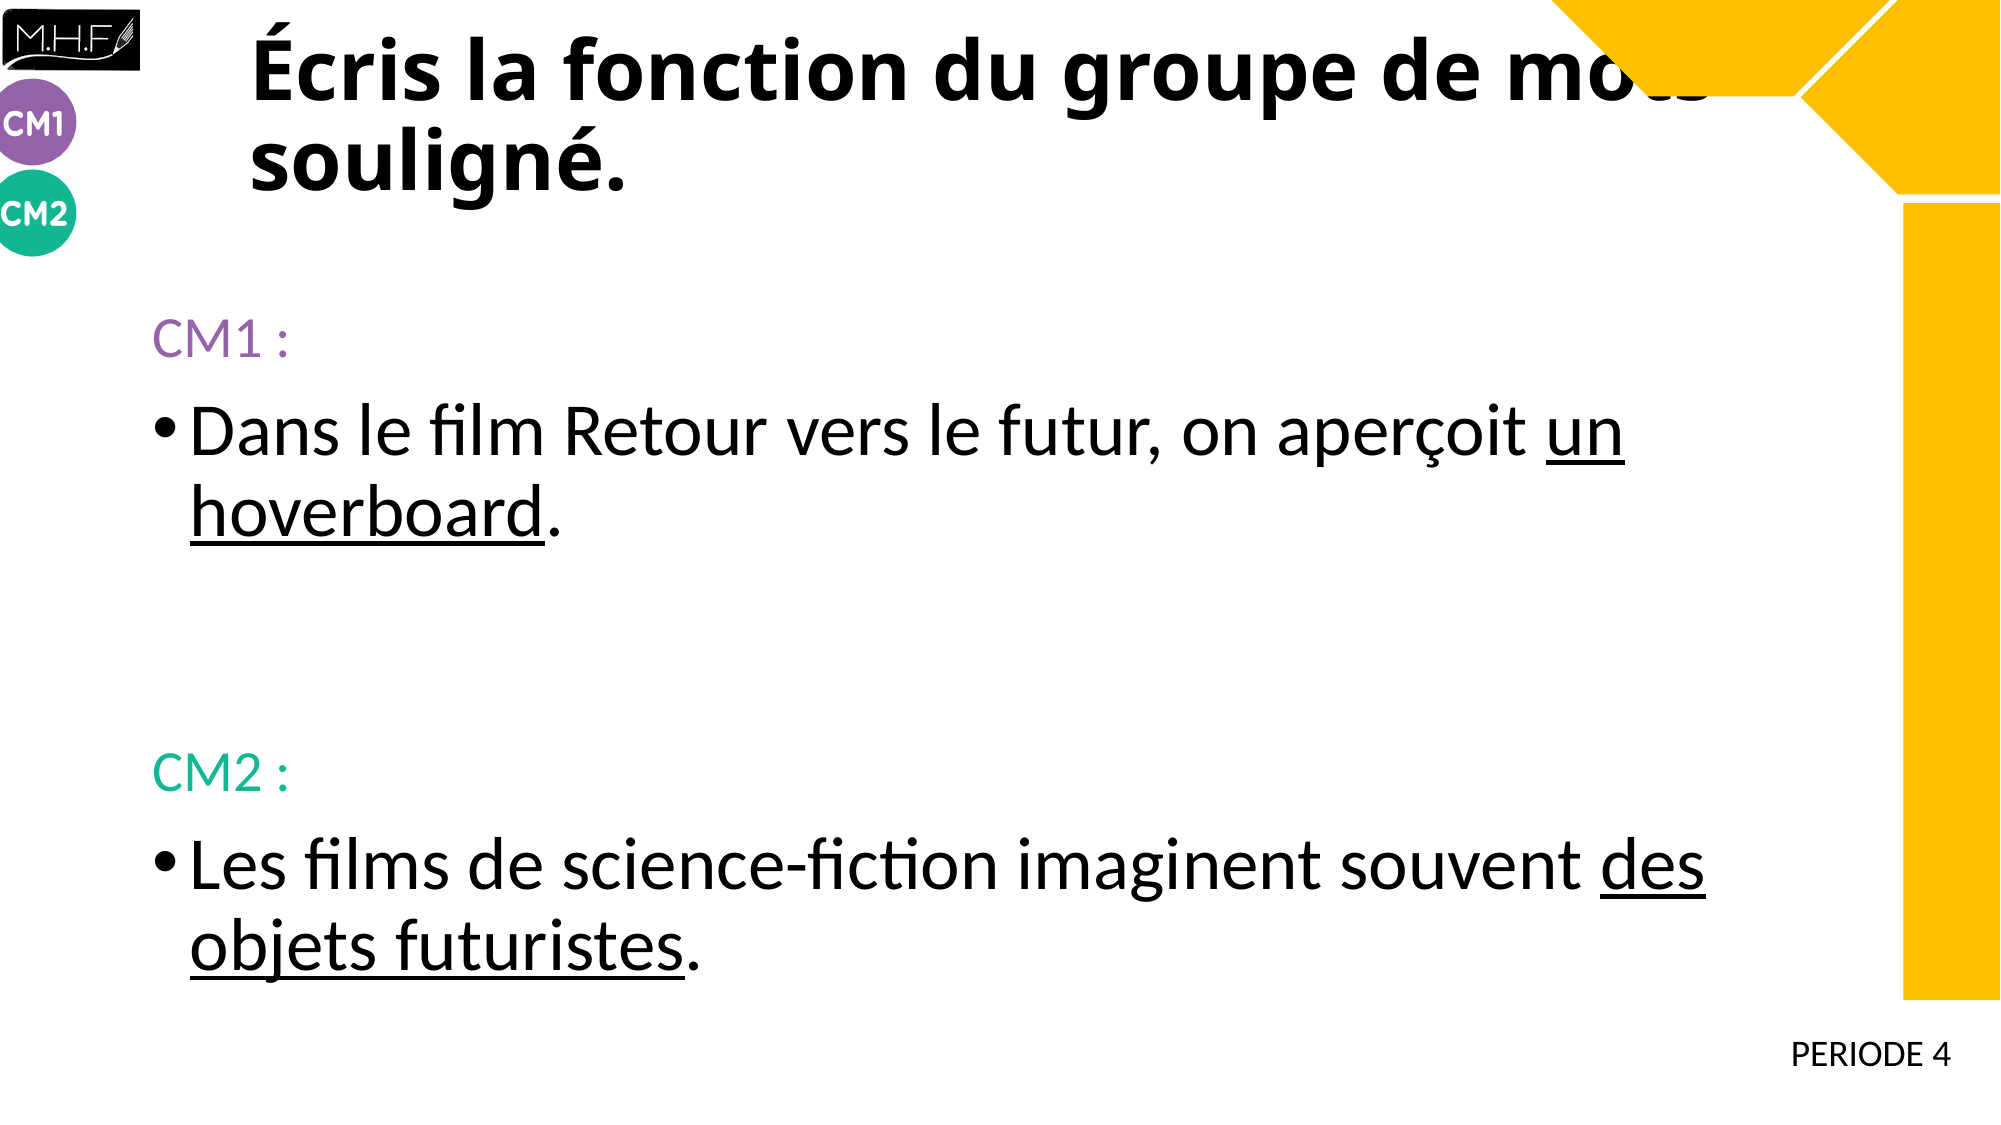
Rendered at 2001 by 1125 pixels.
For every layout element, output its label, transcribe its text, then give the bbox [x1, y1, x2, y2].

text_box [1549, 0, 1892, 98]
text_box [1799, 0, 2000, 196]
picture [0, 7, 140, 259]
text_box PERIODE 4 [1362, 1021, 1967, 1082]
text_box [1902, 202, 2000, 1001]
title Écris la fonction du groupe de mots souligné. [234, 9, 1781, 227]
list CM1 : Dans le film Retour vers le futur, on aperçoit un hoverboard. CM2 : Les films de science-fiction imaginent souvent des objets futuristes. [137, 299, 1863, 1014]
